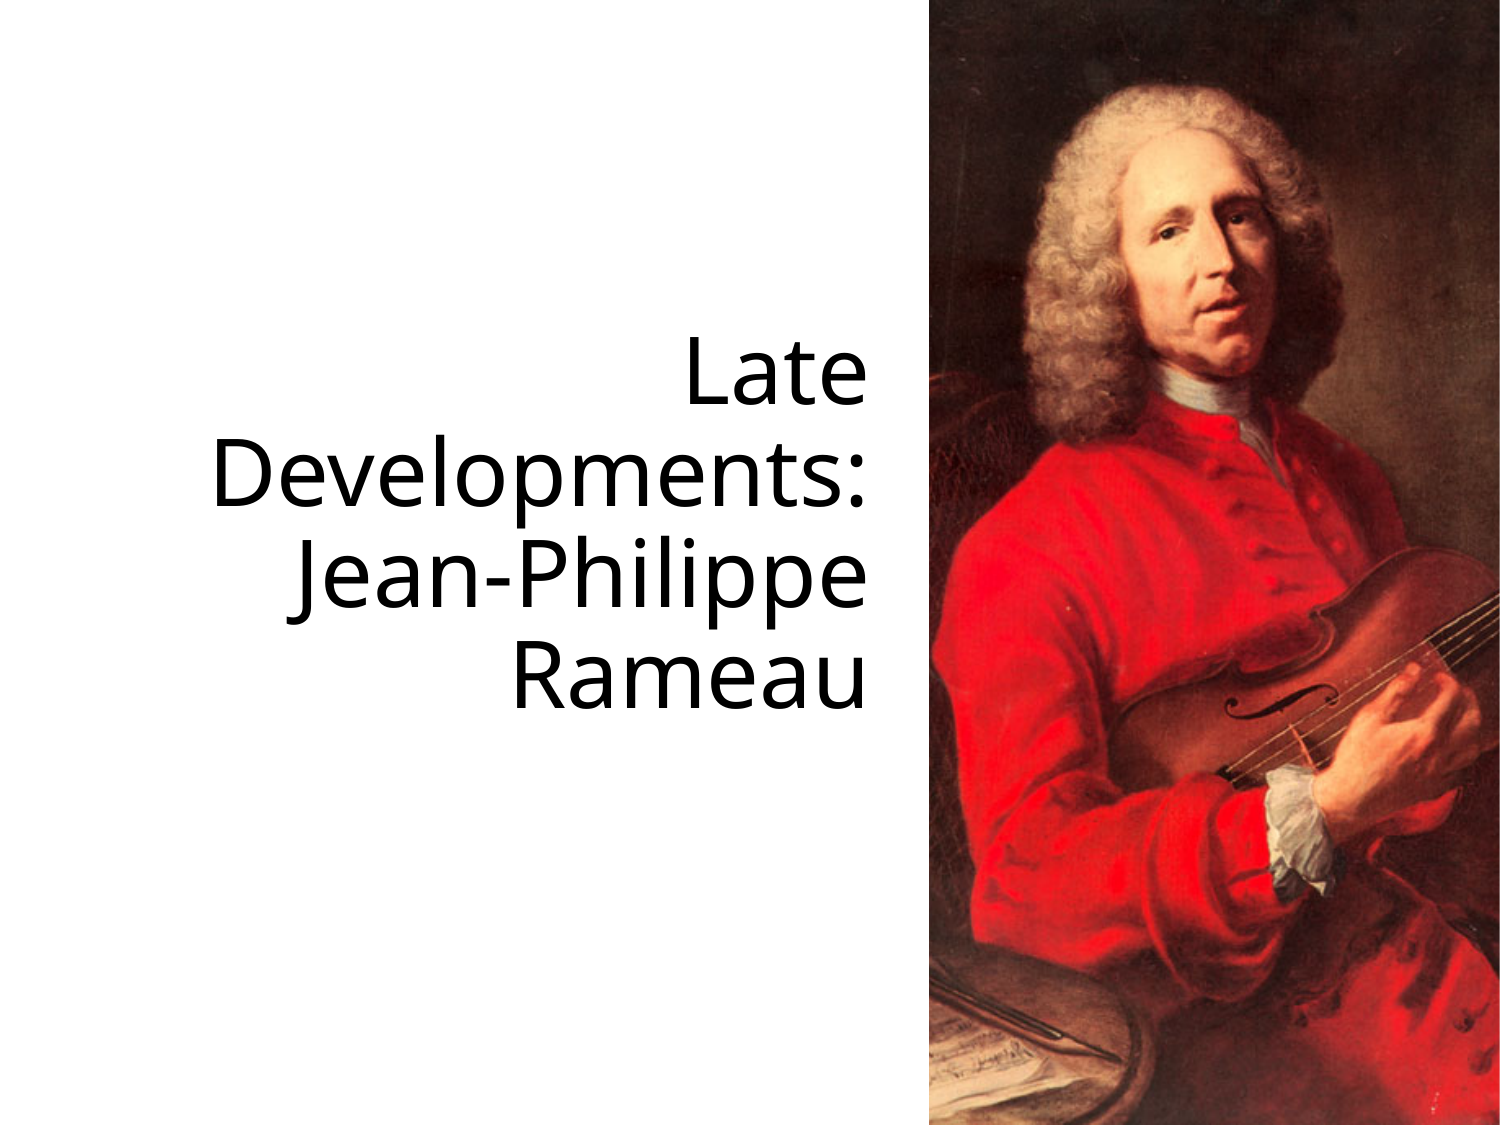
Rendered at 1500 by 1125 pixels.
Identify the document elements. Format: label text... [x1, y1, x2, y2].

text_box [0, 0, 929, 1125]
title Late Developments: Jean-Philippe Rameau [77, 104, 886, 737]
picture [929, 0, 1500, 1125]
